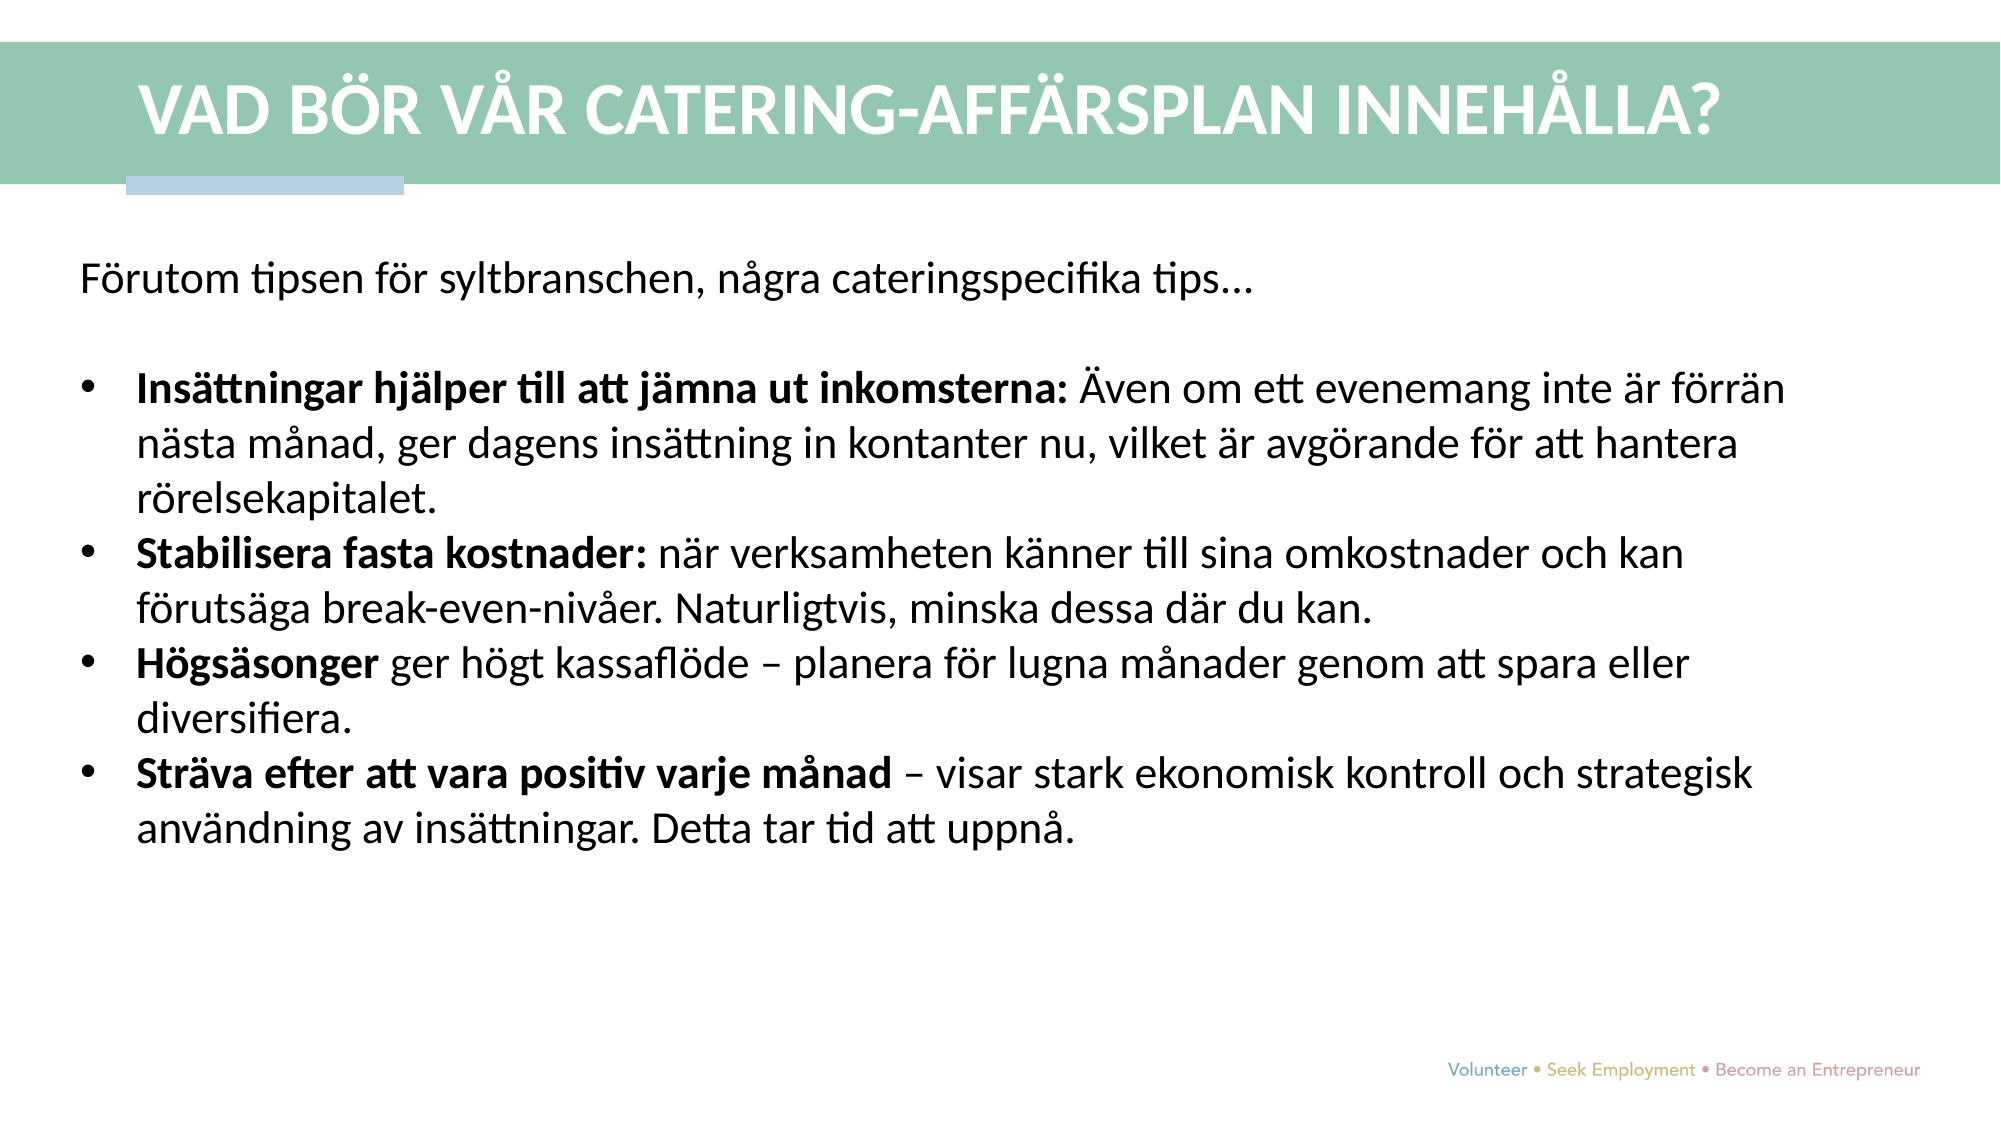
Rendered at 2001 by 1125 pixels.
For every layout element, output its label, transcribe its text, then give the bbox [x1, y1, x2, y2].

text_box Förutom tipsen för syltbranschen, några cateringspecifika tips... Insättningar hjälper till att jämna ut inkomsterna: Även om ett evenemang inte är förrän nästa månad, ger dagens insättning in kontanter nu, vilket är avgörande för att hantera rörelsekapitalet. Stabilisera fasta kostnader: när verksamheten känner till sina omkostnader och kan förutsäga break-even-nivåer. Naturligtvis, minska dessa där du kan. Högsäsonger ger högt kassaflöde – planera för lugna månader genom att spara eller diversifiera. Sträva efter att vara positiv varje månad – visar stark ekonomisk kontroll och strategisk användning av insättningar. Detta tar tid att uppnå. [65, 240, 1831, 861]
picture [1418, 1046, 1971, 1103]
list VAD BÖR VÅR CATERING-AFFÄRSPLAN INNEHÅLLA? [123, 51, 1913, 170]
text_box [45, 215, 1887, 784]
